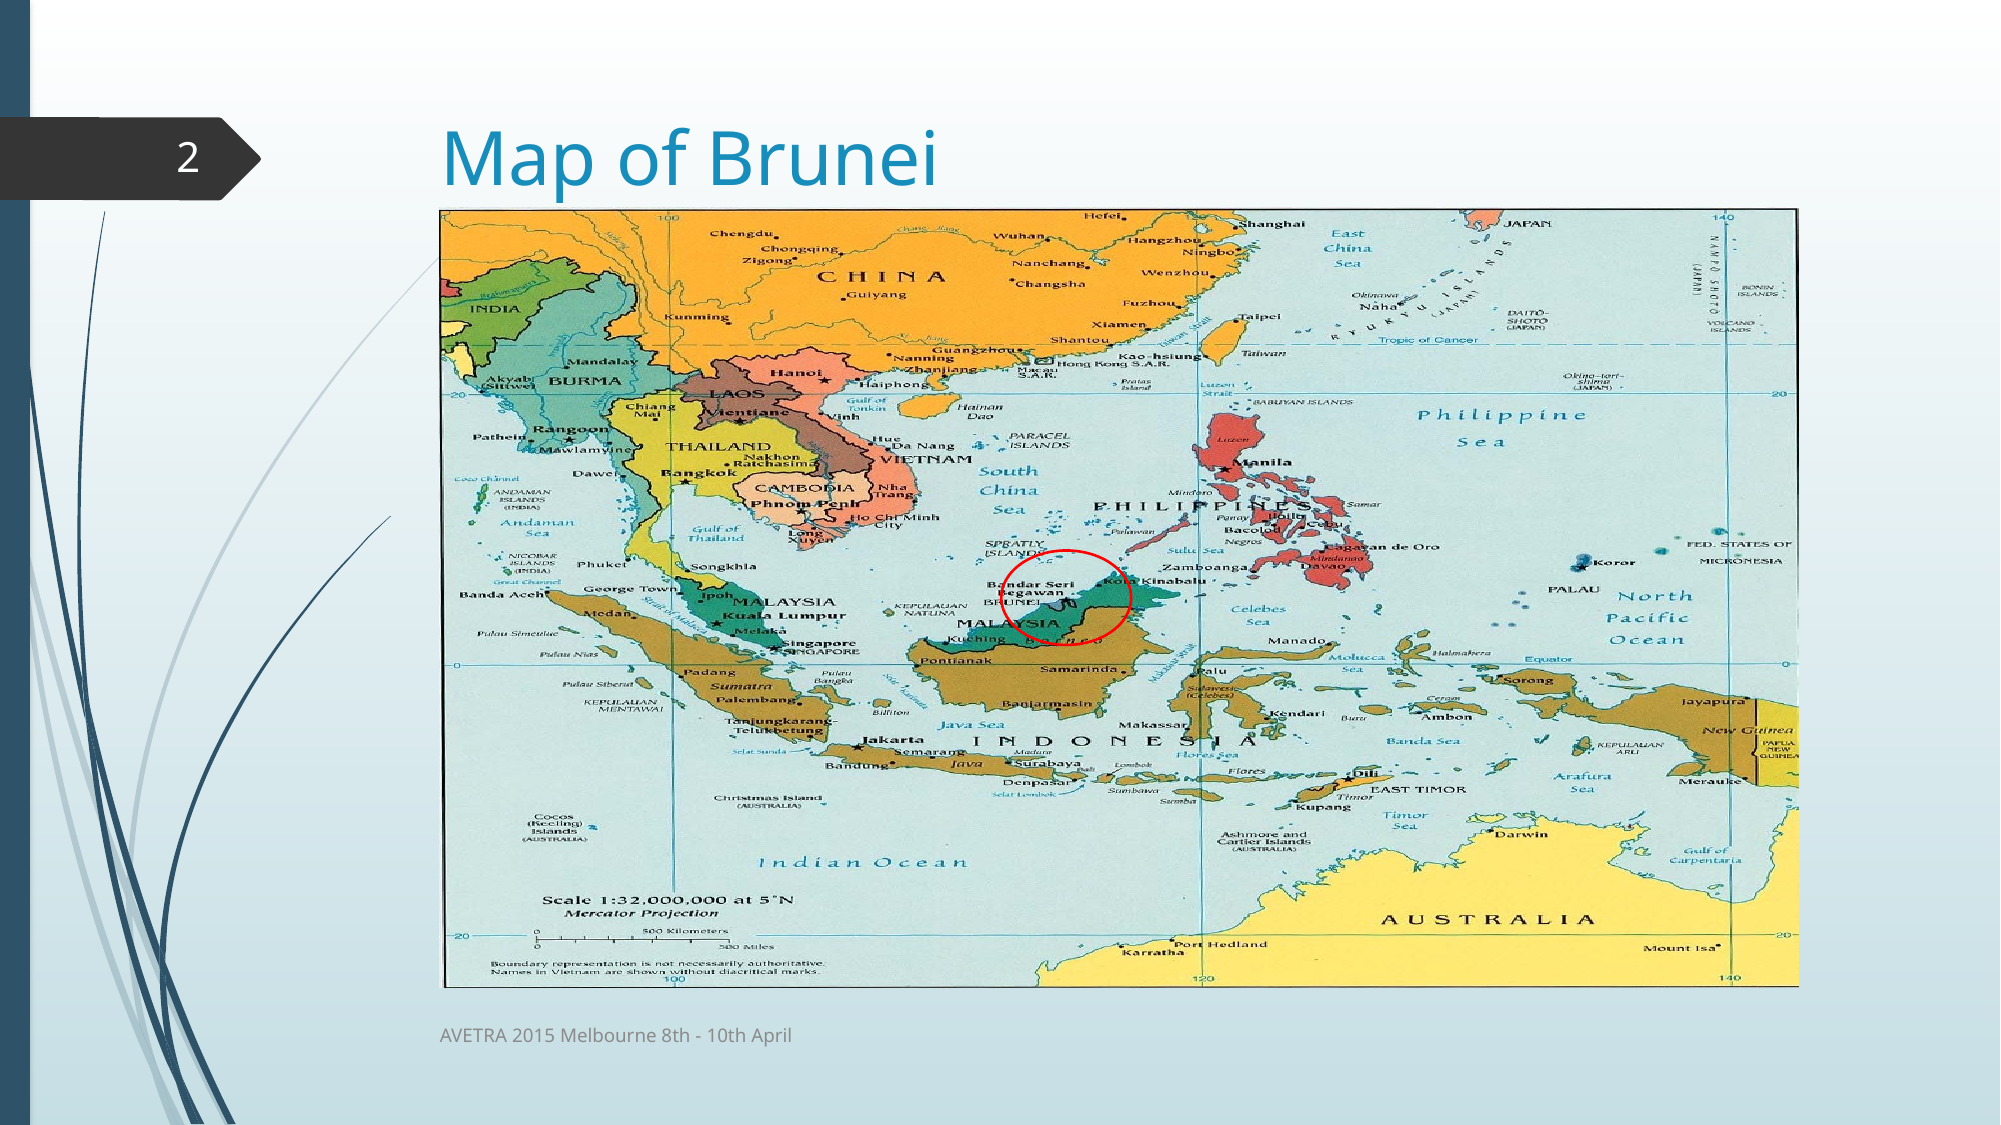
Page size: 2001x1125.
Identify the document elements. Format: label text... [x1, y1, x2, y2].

footer AVETRA 2015 Melbourne 8th - 10th April [424, 1006, 1675, 1067]
title Map of Brunei [425, 102, 1888, 313]
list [438, 207, 1799, 989]
slide_number 2 [87, 129, 216, 190]
